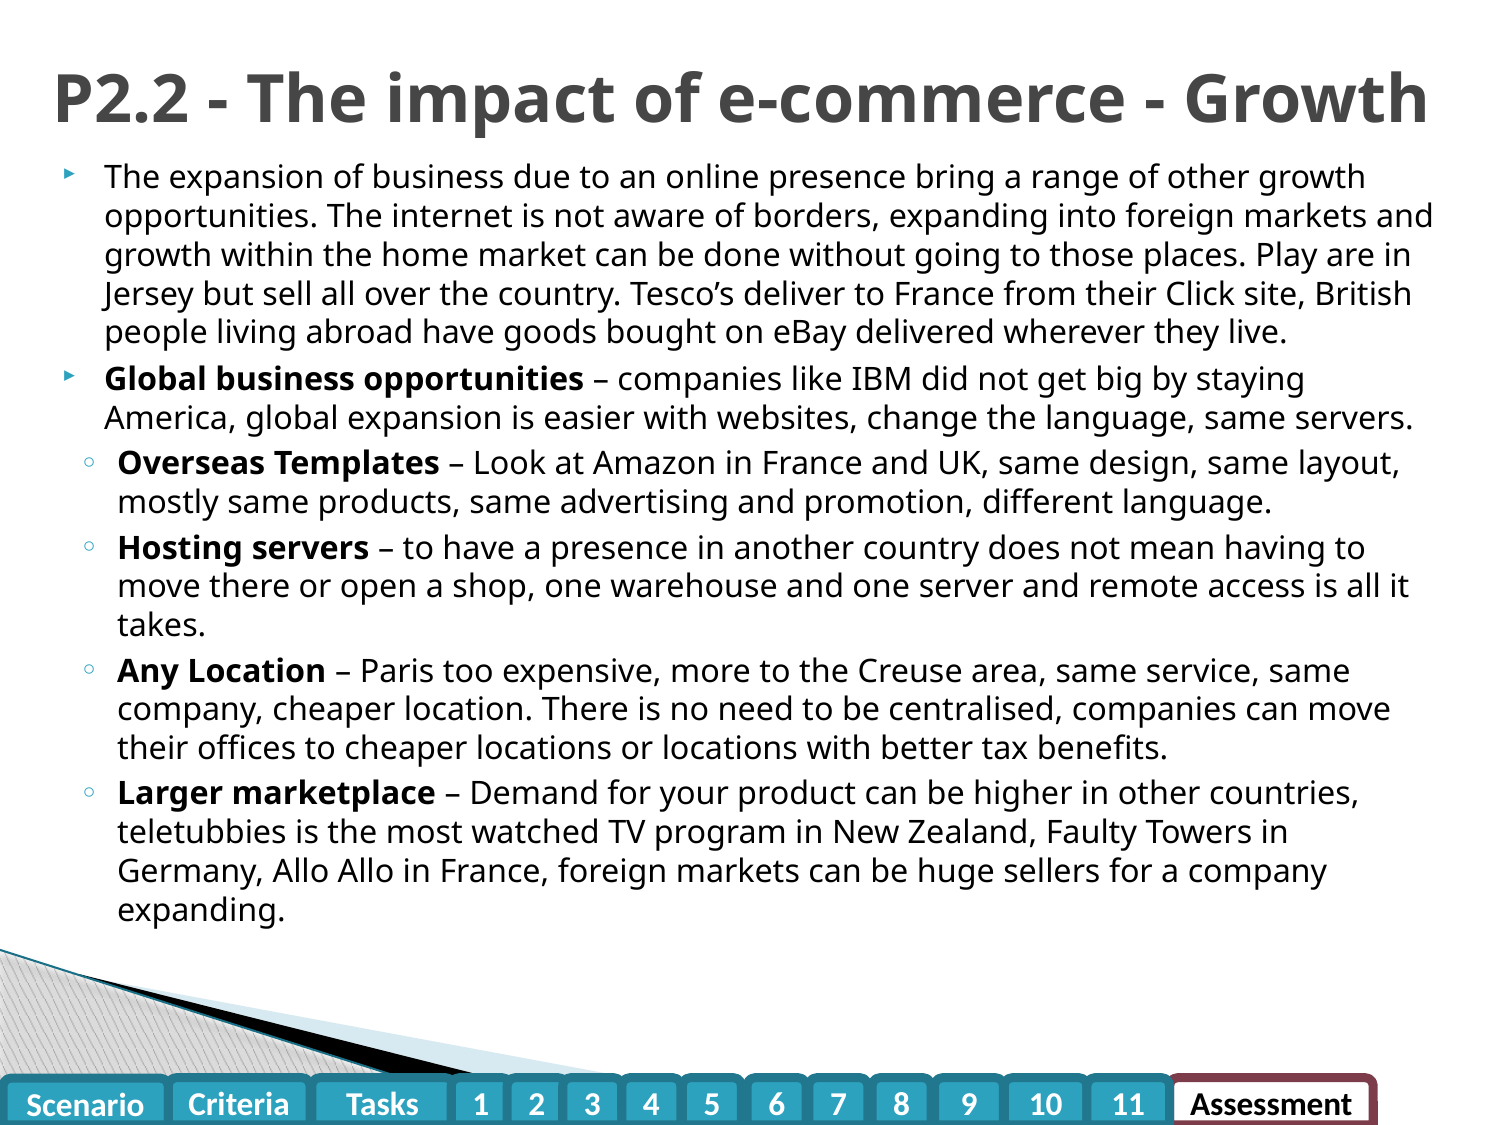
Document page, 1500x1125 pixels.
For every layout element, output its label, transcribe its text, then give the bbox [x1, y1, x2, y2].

list The expansion of business due to an online presence bring a range of other growth opportunities. The internet is not aware of borders, expanding into foreign markets and growth within the home market can be done without going to those places. Play are in Jersey but sell all over the country. Tesco’s deliver to France from their Click site, British people living abroad have goods bought on eBay delivered wherever they live. Global business opportunities – companies like IBM did not get big by staying America, global expansion is easier with websites, change the language, same servers. Overseas Templates – Look at Amazon in France and UK, same design, same layout, mostly same products, same advertising and promotion, different language. Hosting servers – to have a presence in another country does not mean having to move there or open a shop, one warehouse and one server and remote access is all it takes. Any Location – Paris too expensive, more to the Creuse area, same service, same company, cheaper location. There is no need to be centralised, companies can move their offices to cheaper locations or locations with better tax benefits. Larger marketplace – Demand for your product can be higher in other countries, teletubbies is the most watched TV program in New Zealand, Faulty Towers in Germany, Allo Allo in France, foreign markets can be huge sellers for a company expanding. [29, 149, 1459, 1024]
title P2.2 - The impact of e-commerce - Growth [37, 19, 1471, 173]
